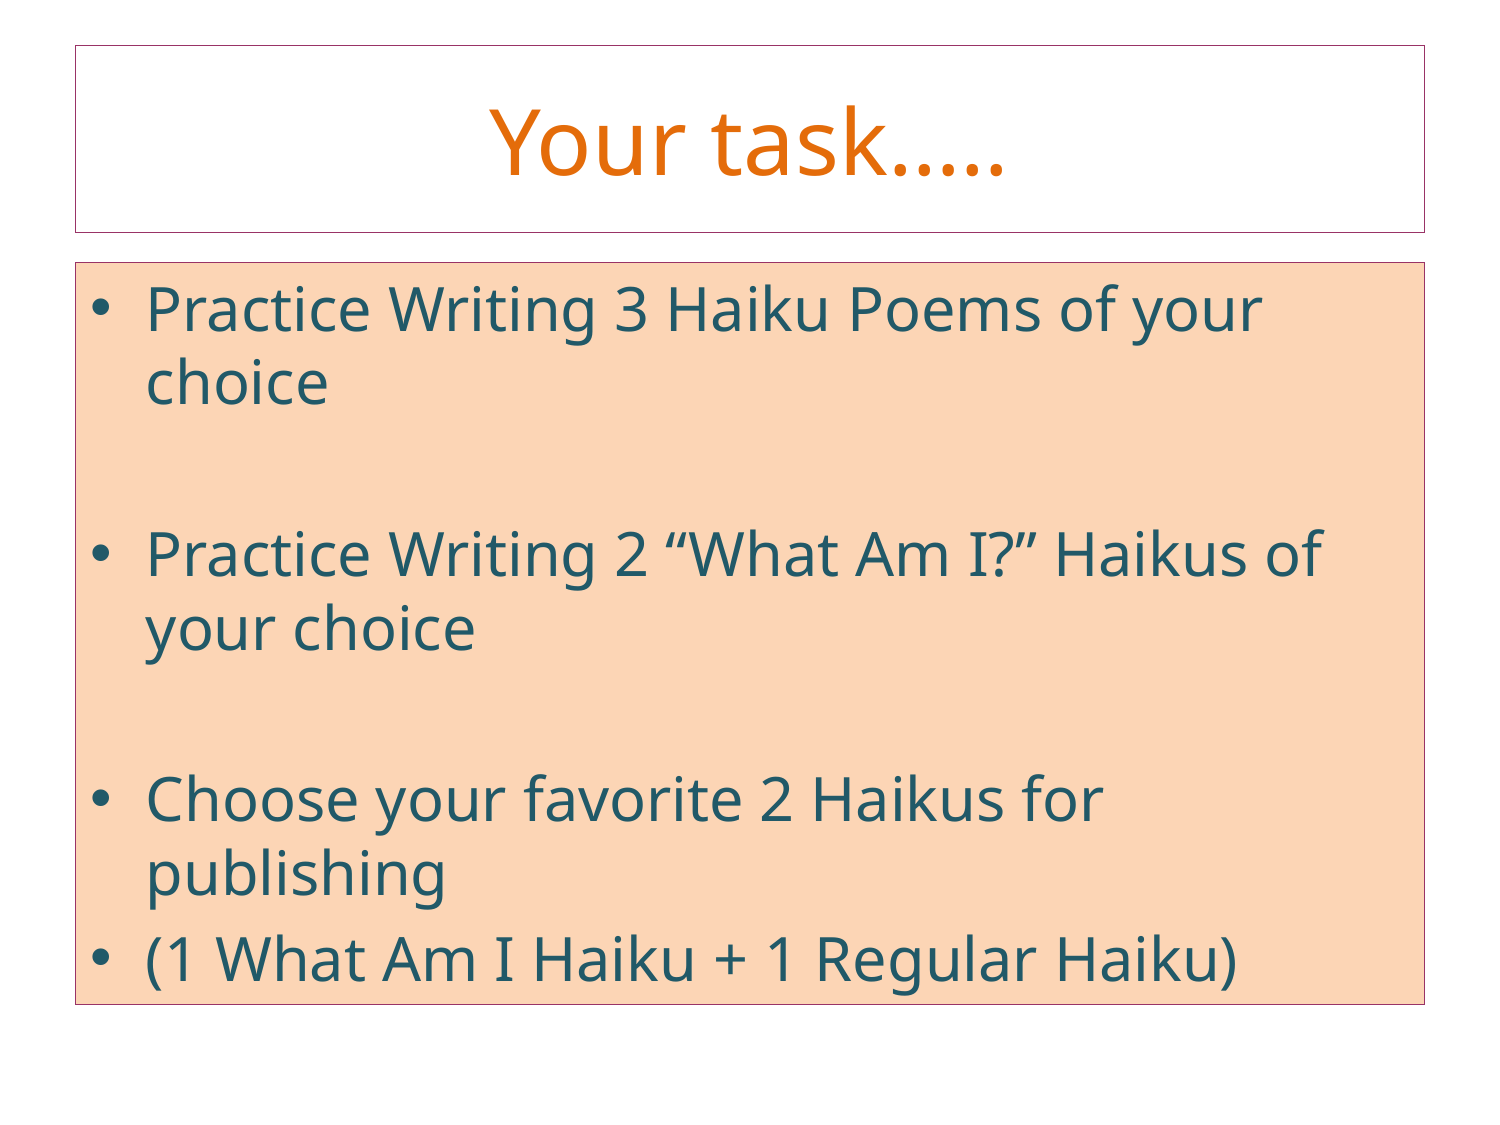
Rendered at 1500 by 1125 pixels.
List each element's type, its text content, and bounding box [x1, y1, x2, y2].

title Your task….. [75, 45, 1425, 233]
list Practice Writing 3 Haiku Poems of your choice Practice Writing 2 “What Am I?” Haikus of your choice Choose your favorite 2 Haikus for publishing (1 What Am I Haiku + 1 Regular Haiku) [75, 262, 1425, 1005]
